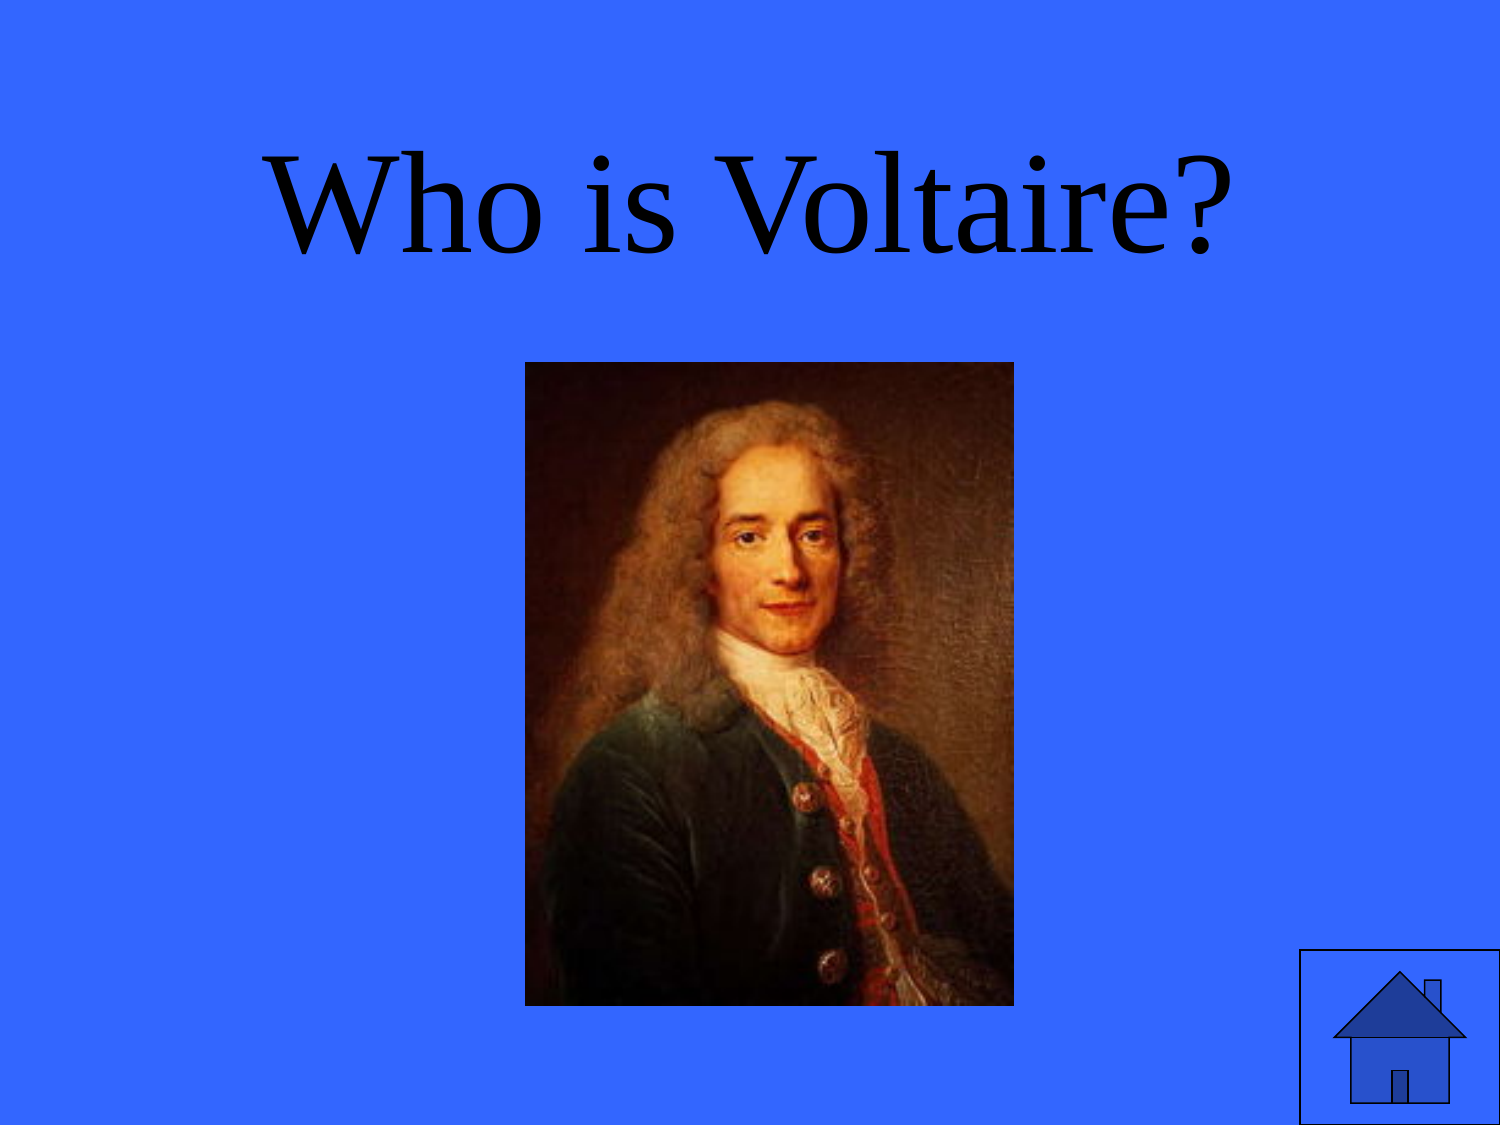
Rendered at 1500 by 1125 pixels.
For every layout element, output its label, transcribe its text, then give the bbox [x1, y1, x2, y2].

picture [524, 362, 1015, 1006]
title Who is Voltaire? [112, 99, 1388, 288]
text_box [1299, 950, 1500, 1125]
